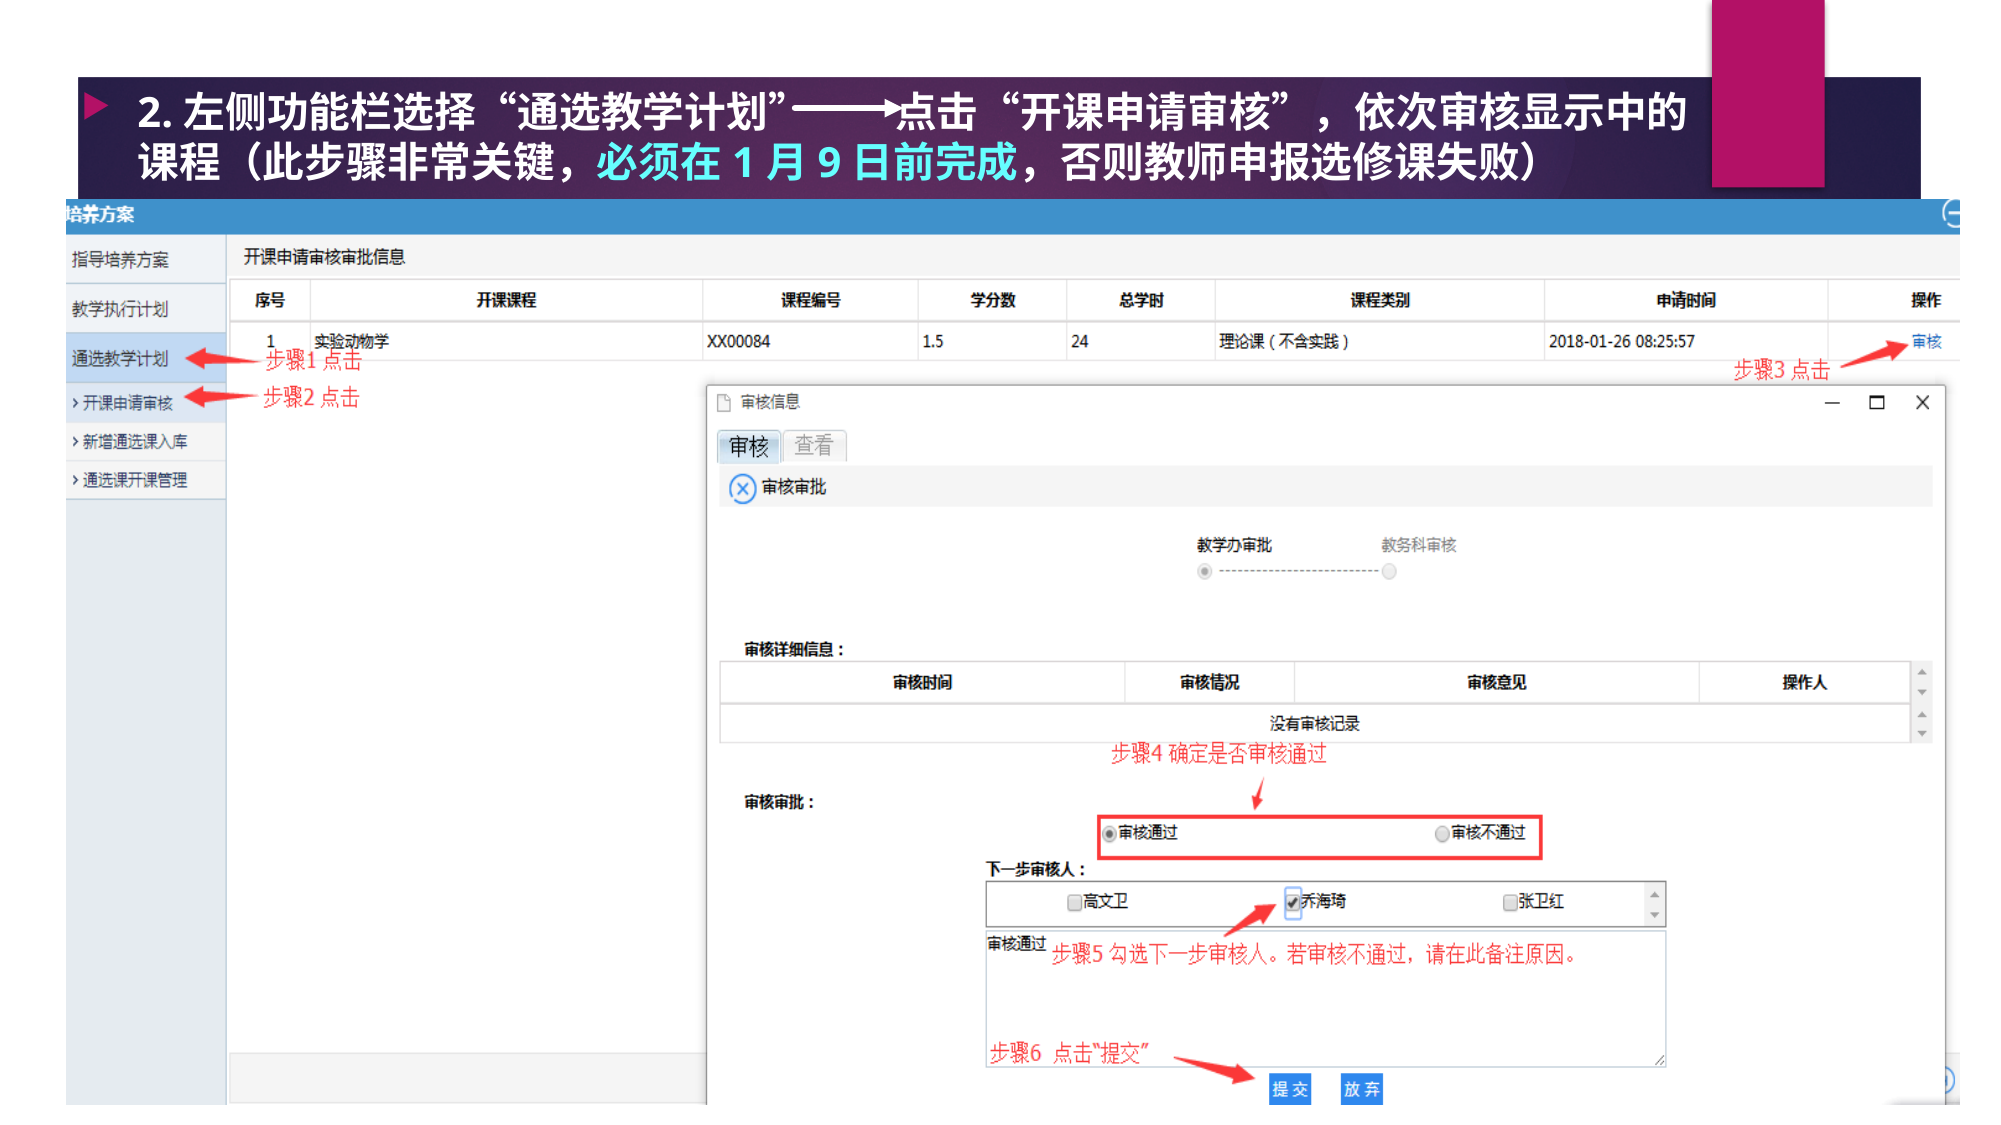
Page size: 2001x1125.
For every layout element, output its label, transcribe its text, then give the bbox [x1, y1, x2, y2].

list 2.左侧功能栏选择“通选教学计划” 点击“开课申请审核”，依次审核显示中的课程（此步骤非常关键，必须在1月9日前完成，否则教师申报选修课失败） [66, 78, 1729, 197]
picture [65, 198, 1961, 1105]
